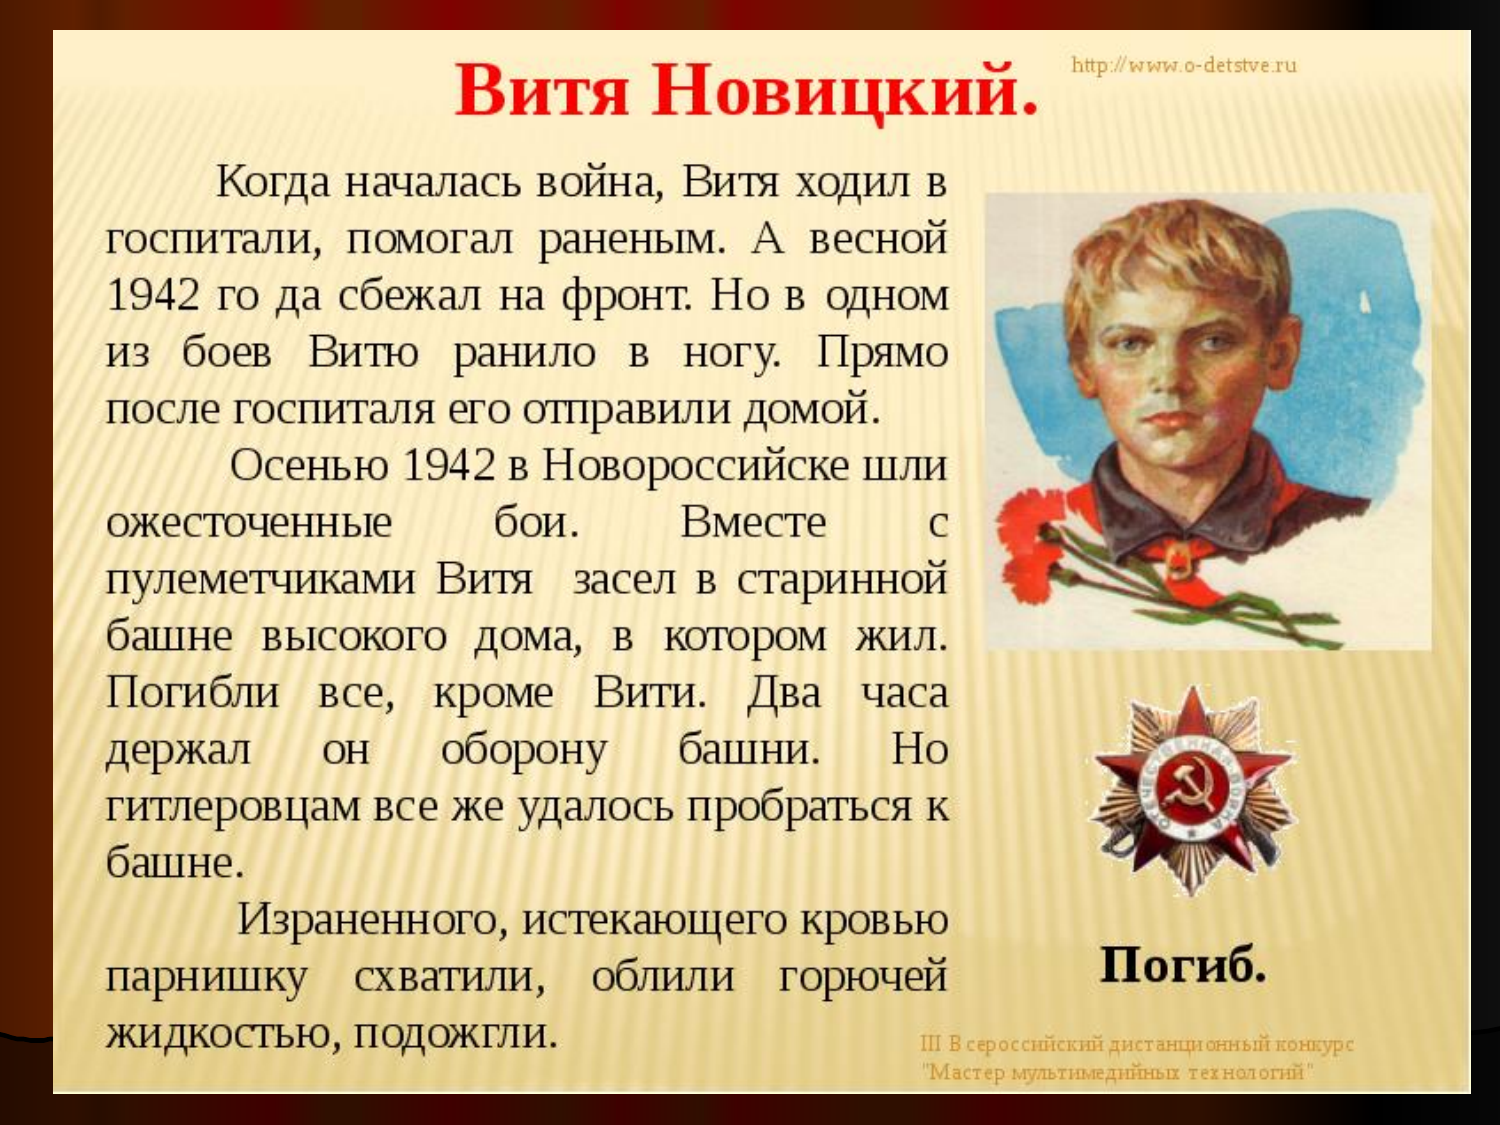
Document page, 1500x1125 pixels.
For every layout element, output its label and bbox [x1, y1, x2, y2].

picture [52, 30, 1471, 1095]
